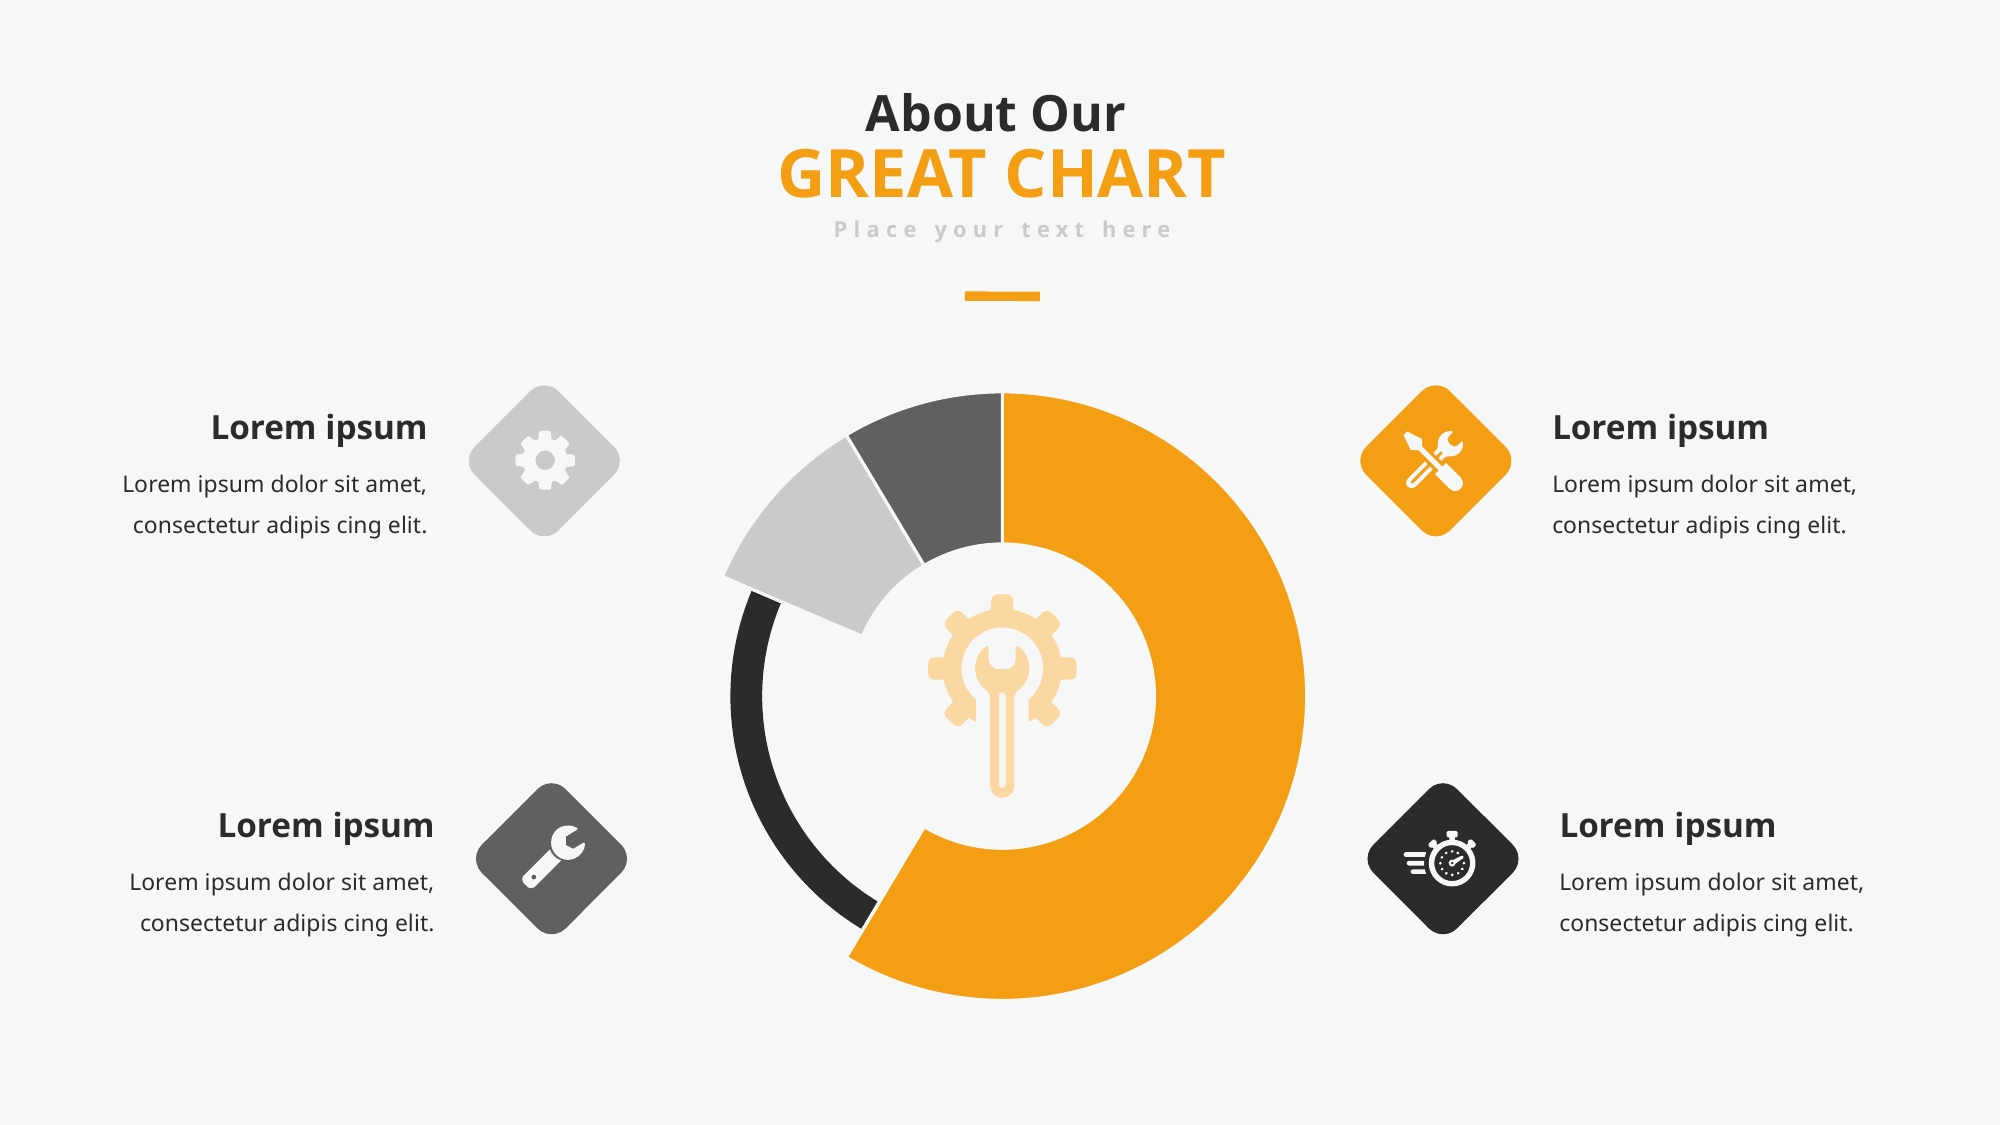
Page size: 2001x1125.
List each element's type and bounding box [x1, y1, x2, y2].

text_box [526, 379, 1478, 1014]
text_box [610, 73, 1394, 297]
text_box [1478, 777, 1885, 941]
text_box [110, 777, 526, 945]
text_box [103, 379, 526, 547]
text_box [1478, 379, 1877, 543]
